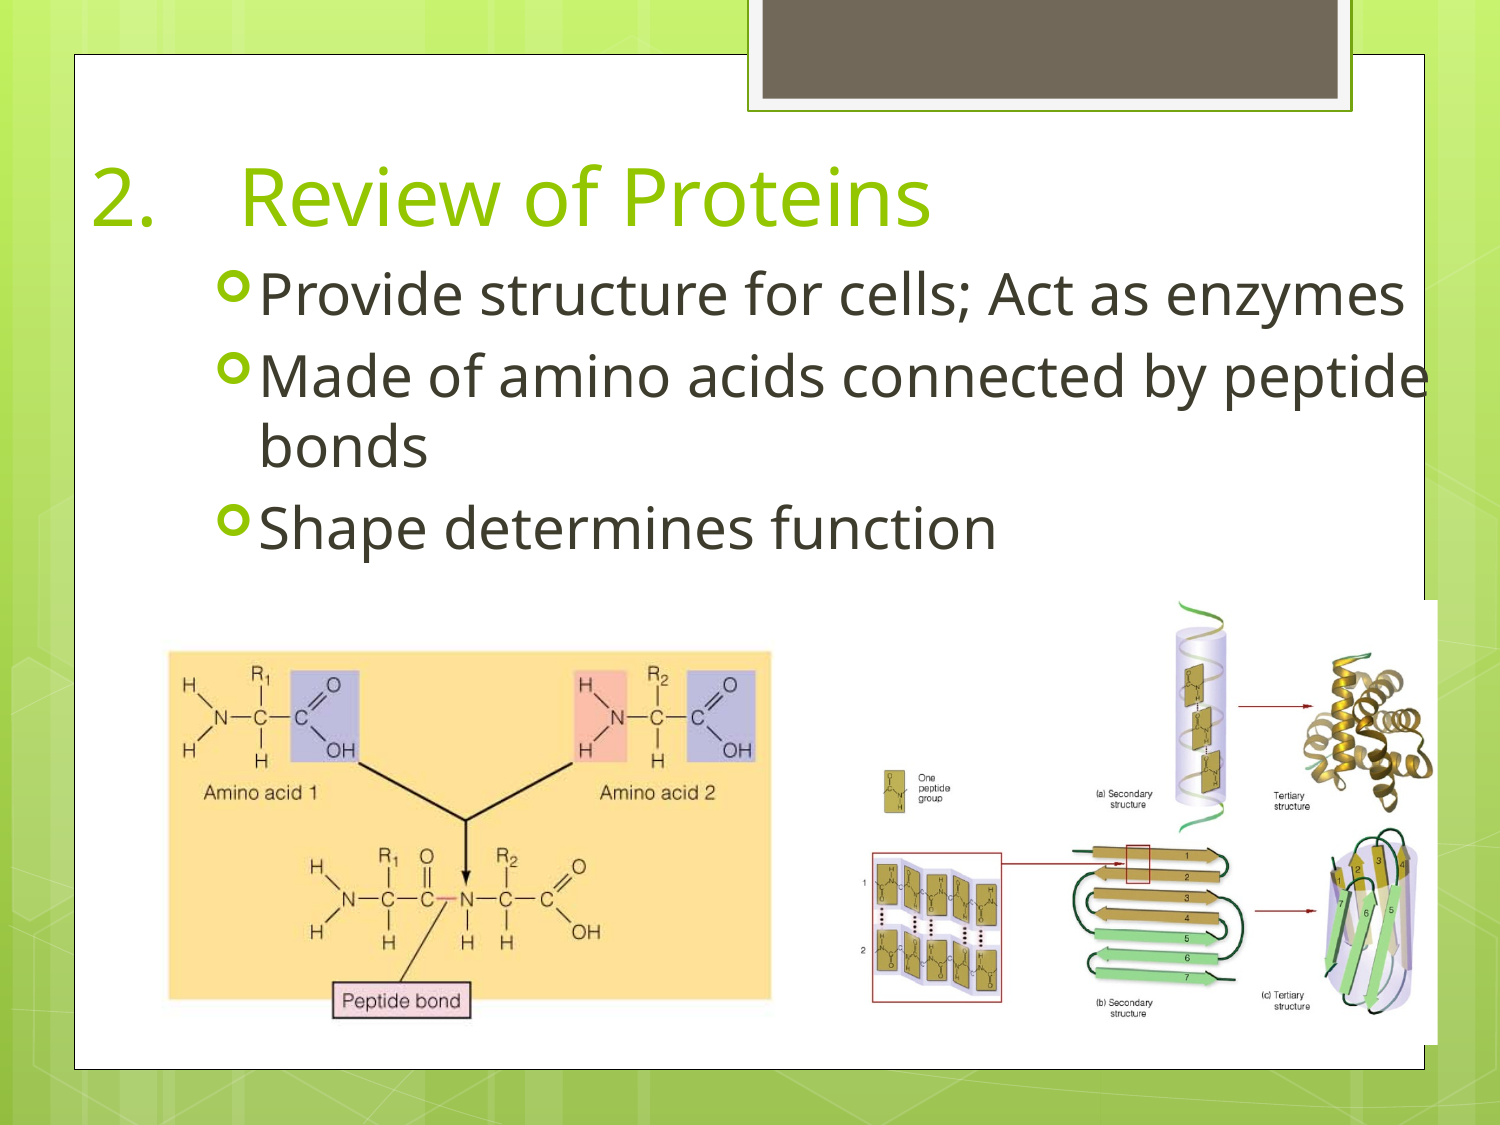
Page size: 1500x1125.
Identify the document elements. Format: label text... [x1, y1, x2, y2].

picture [849, 599, 1438, 1045]
list Provide structure for cells; Act as enzymes Made of amino acids connected by peptide bonds Shape determines function [187, 249, 1475, 638]
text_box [149, 637, 776, 1037]
title Review of Proteins [75, 137, 1450, 250]
